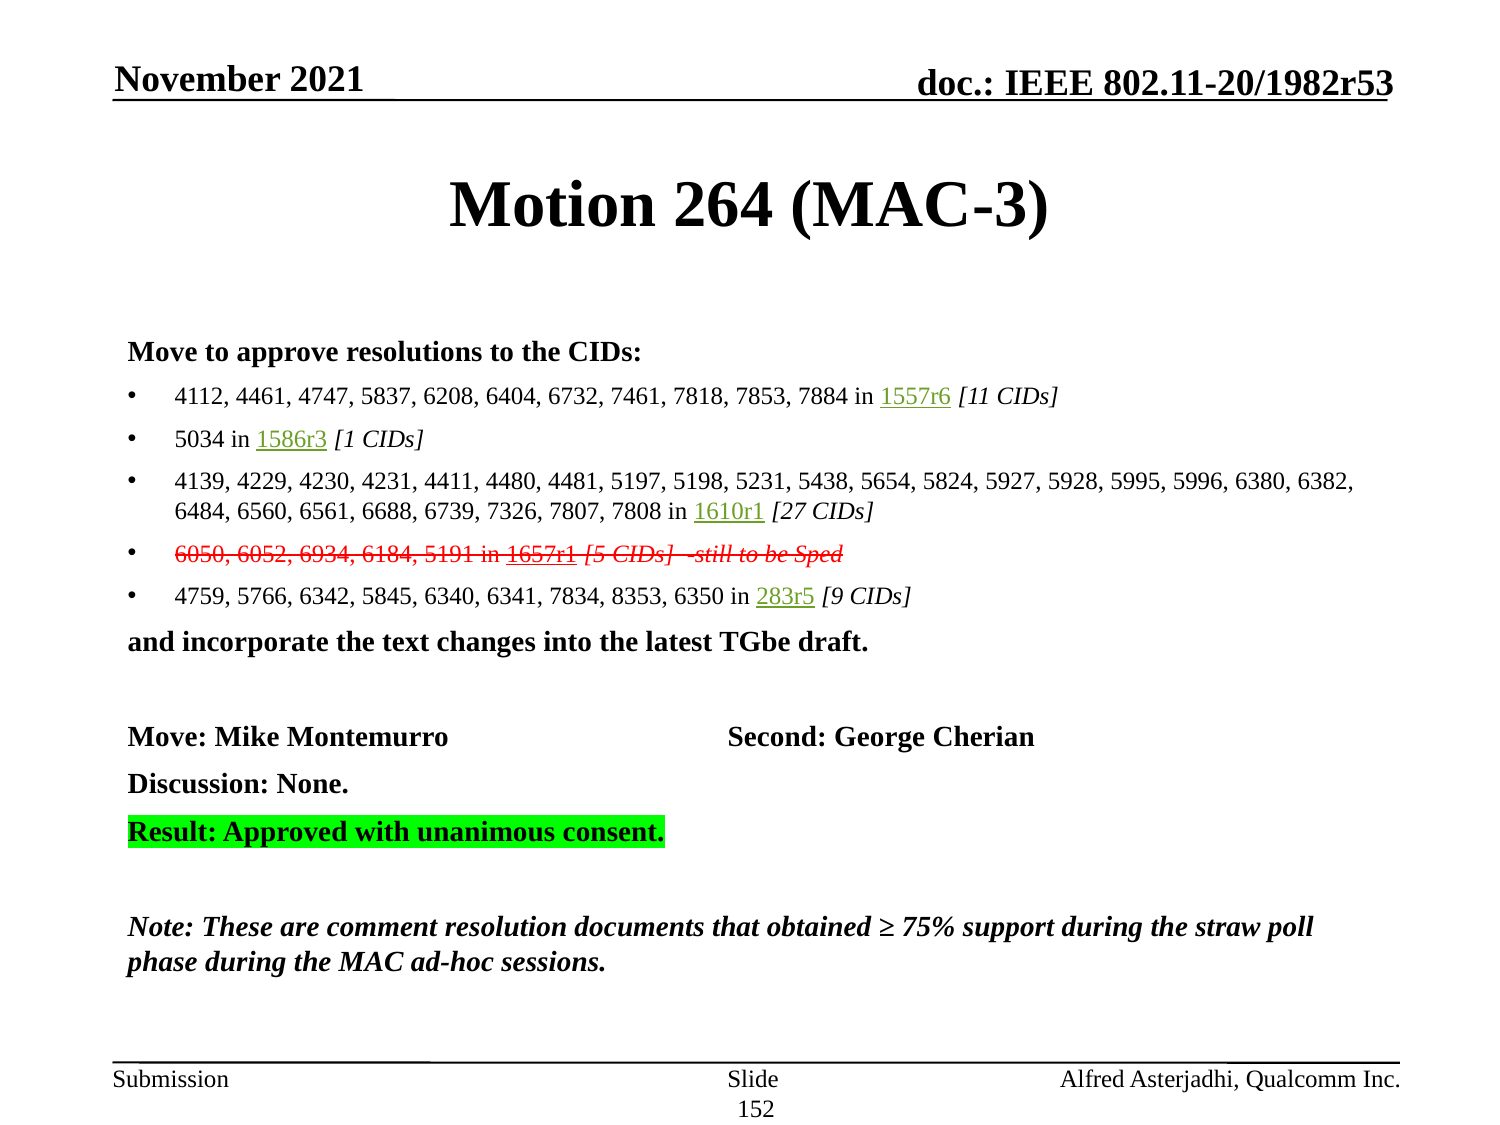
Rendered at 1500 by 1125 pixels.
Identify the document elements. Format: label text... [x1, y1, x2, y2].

slide_number Slide 152 [712, 1061, 800, 1123]
footer Alfred Asterjadhi, Qualcomm Inc. [878, 1061, 1402, 1093]
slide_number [114, 54, 423, 100]
title Motion 264 (MAC-3) [112, 112, 1388, 288]
list Move to approve resolutions to the CIDs: 4112, 4461, 4747, 5837, 6208, 6404, 6732, 7461, 7818, 7853, 7884 in 1557r6 [11 CIDs] 5034 in 1586r3 [1 CIDs] 4139, 4229, 4230, 4231, 4411, 4480, 4481, 5197, 5198, 5231, 5438, 5654, 5824, 5927, 5928, 5995, 5996, 6380, 6382, 6484, 6560, 6561, 6688, 6739, 7326, 7807, 7808 in 1610r1 [27 CIDs] 6050, 6052, 6934, 6184, 5191 in 1657r1 [5 CIDs] -still to be Sped 4759, 5766, 6342, 5845, 6340, 6341, 7834, 8353, 6350 in 283r5 [9 CIDs] and incorporate the text changes into the latest TGbe draft. Move: Mike Montemurro Second: George Cherian Discussion: None. Result: Approved with unanimous consent. Note: These are comment resolution documents that obtained ≥ 75% support during the straw poll phase during the MAC ad-hoc sessions. [112, 324, 1388, 1063]
